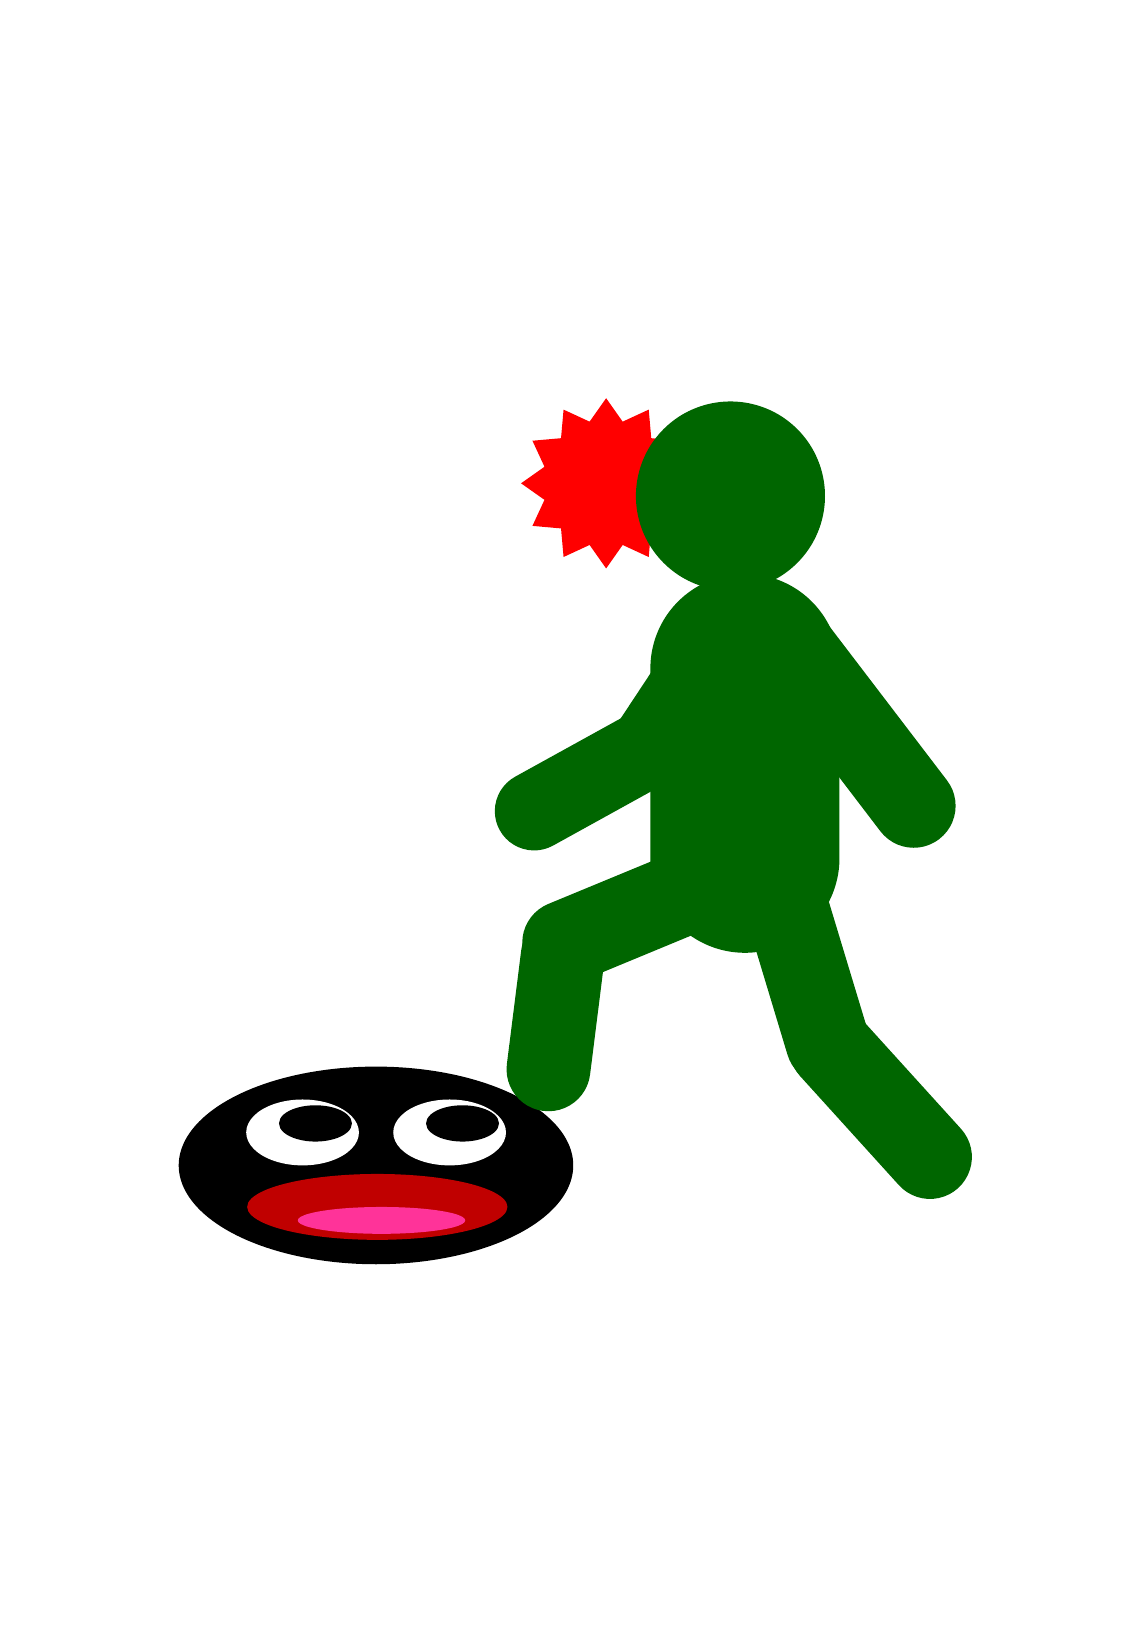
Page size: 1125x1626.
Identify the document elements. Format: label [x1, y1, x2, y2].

text_box [178, 397, 923, 1265]
